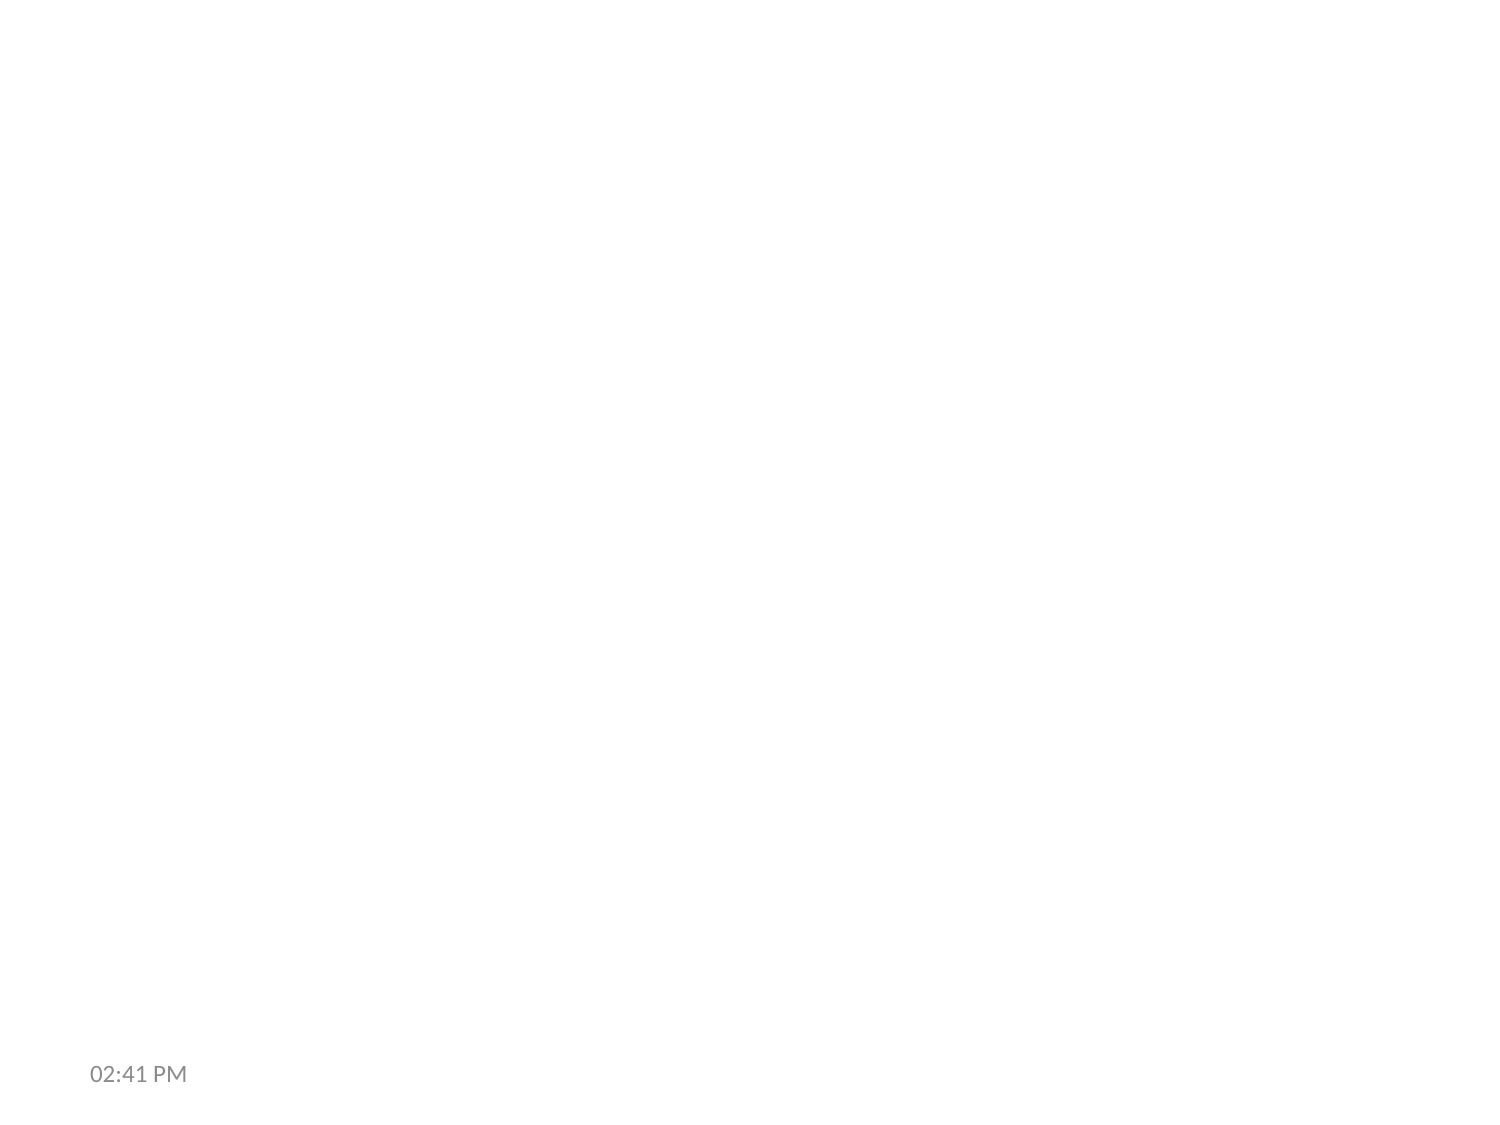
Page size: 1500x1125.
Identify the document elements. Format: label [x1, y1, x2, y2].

slide_number [75, 1042, 425, 1103]
